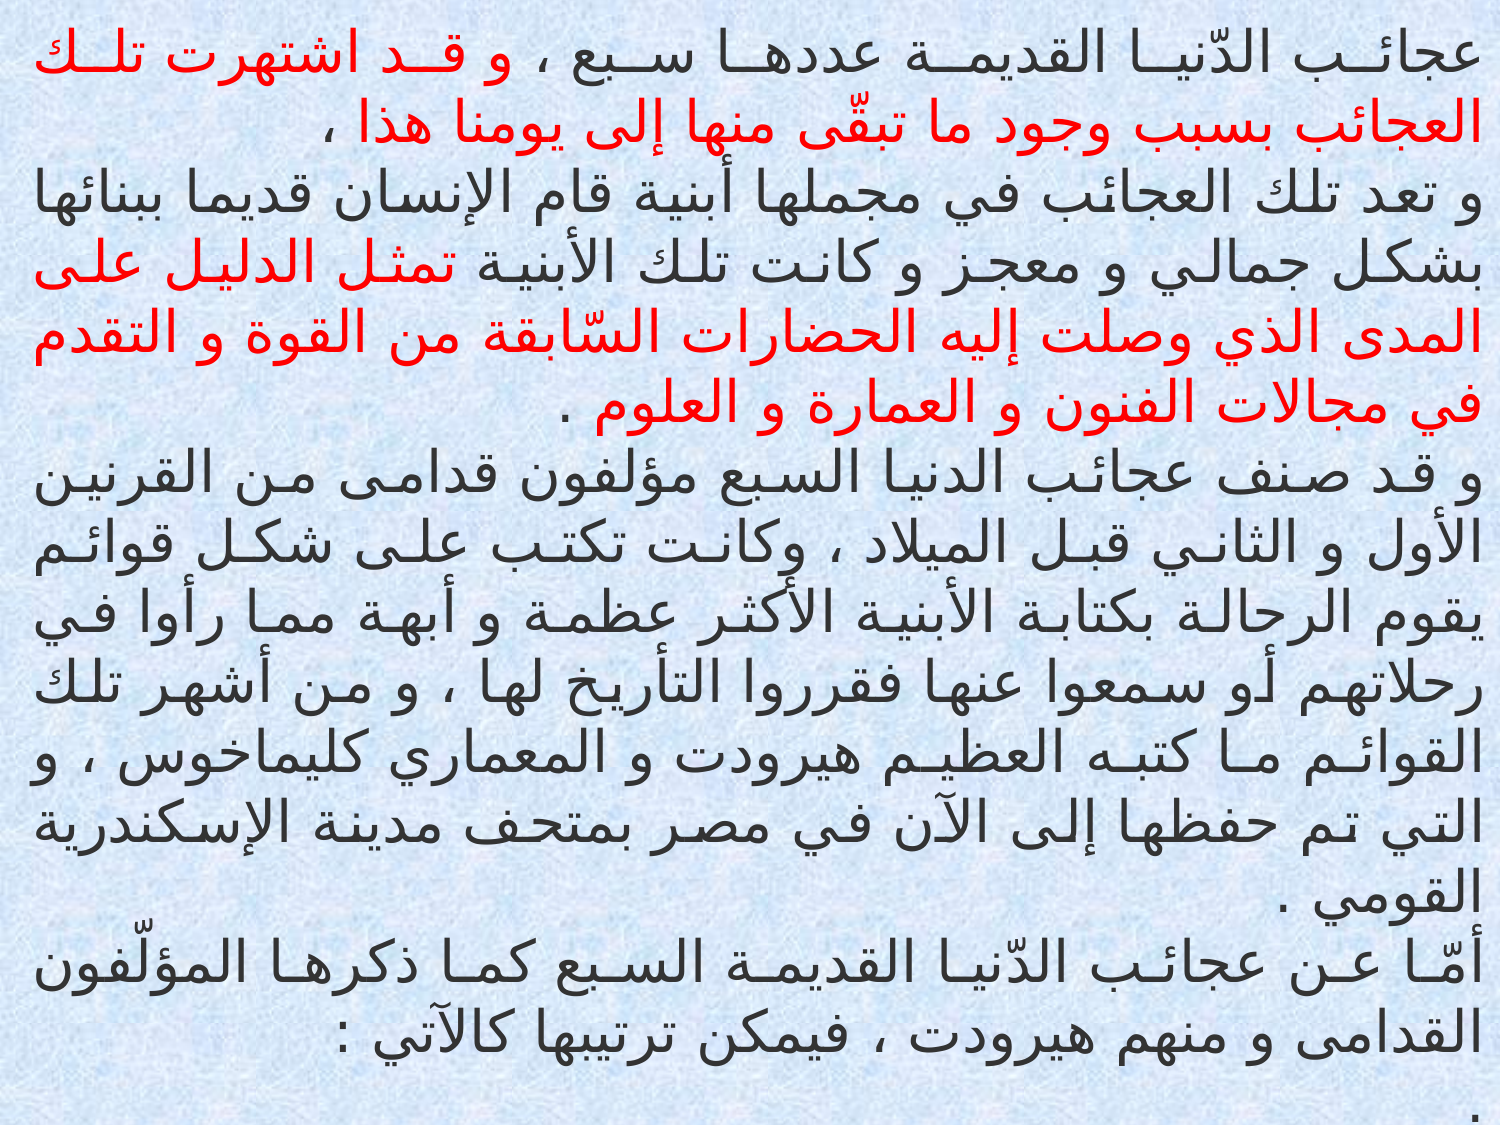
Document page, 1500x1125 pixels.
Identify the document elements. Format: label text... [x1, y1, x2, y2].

text_box عجائب الدّنيا القديمة عددها سبع ، و قد اشتهرت تلك العجائب بسبب وجود ما تبقّى منها إلى يومنا هذا ، و تعد تلك العجائب في مجملها أبنية قام الإنسان قديما ببنائها بشكل جمالي و معجز و كانت تلك الأبنية تمثل الدليل على المدى الذي وصلت إليه الحضارات السّابقة من القوة و التقدم في مجالات الفنون و العمارة و العلوم . و قد صنف عجائب الدنيا السبع مؤلفون قدامى من القرنين الأول و الثاني قبل الميلاد ، وكانت تكتب على شكل قوائم يقوم الرحالة بكتابة الأبنية الأكثر عظمة و أبهة مما رأوا في رحلاتهم أو سمعوا عنها فقرروا التأريخ لها ، و من أشهر تلك القوائم ما كتبه العظيم هيرودت و المعماري كليماخوس ، و التي تم حفظها إلى الآن في مصر بمتحف مدينة الإسكندرية القومي . أمّا عن عجائب الدّنيا القديمة السبع كما ذكرها المؤلّفون القدامى و منهم هيرودت ، فيمكن ترتيبها كالآتي : . [17, 7, 1500, 1125]
picture [0, 0, 1500, 1125]
